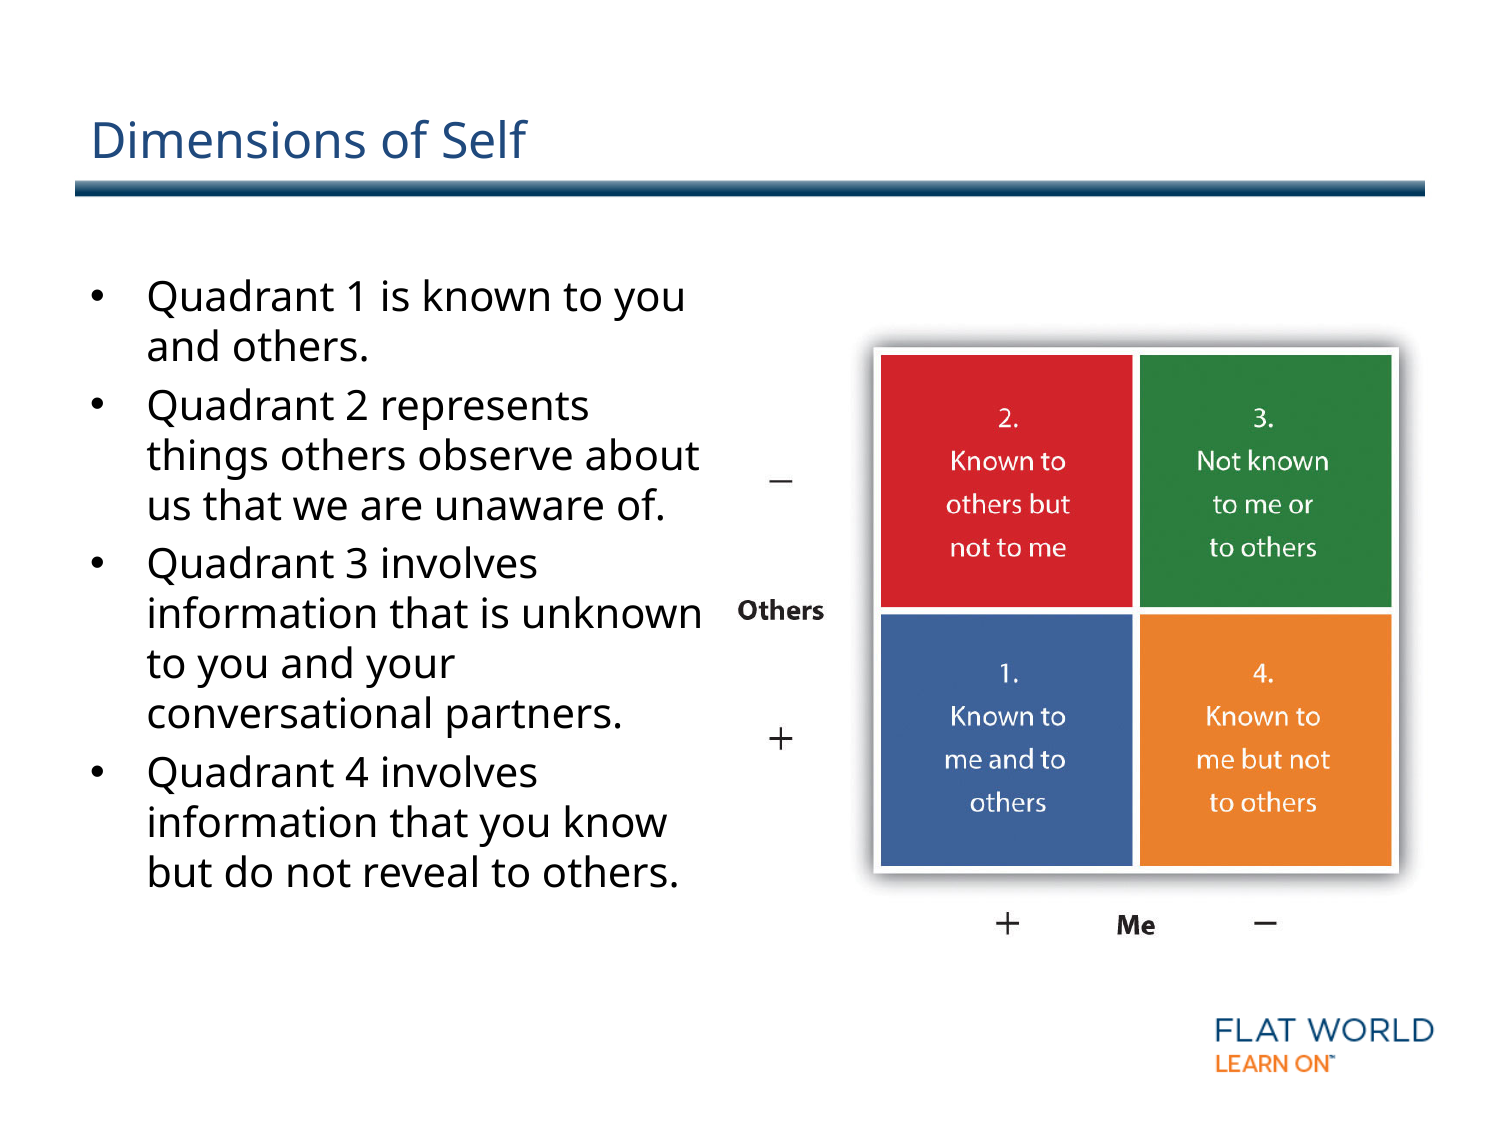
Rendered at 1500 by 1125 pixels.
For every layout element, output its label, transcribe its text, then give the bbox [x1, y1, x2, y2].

picture [0, 0, 1500, 1125]
title Dimensions of Self [75, 45, 1425, 233]
list Quadrant 1 is known to you and others. Quadrant 2 represents things others observe about us that we are unaware of. Quadrant 3 involves information that is unknown to you and your conversational partners. Quadrant 4 involves information that you know but do not reveal to others. [75, 262, 738, 1005]
